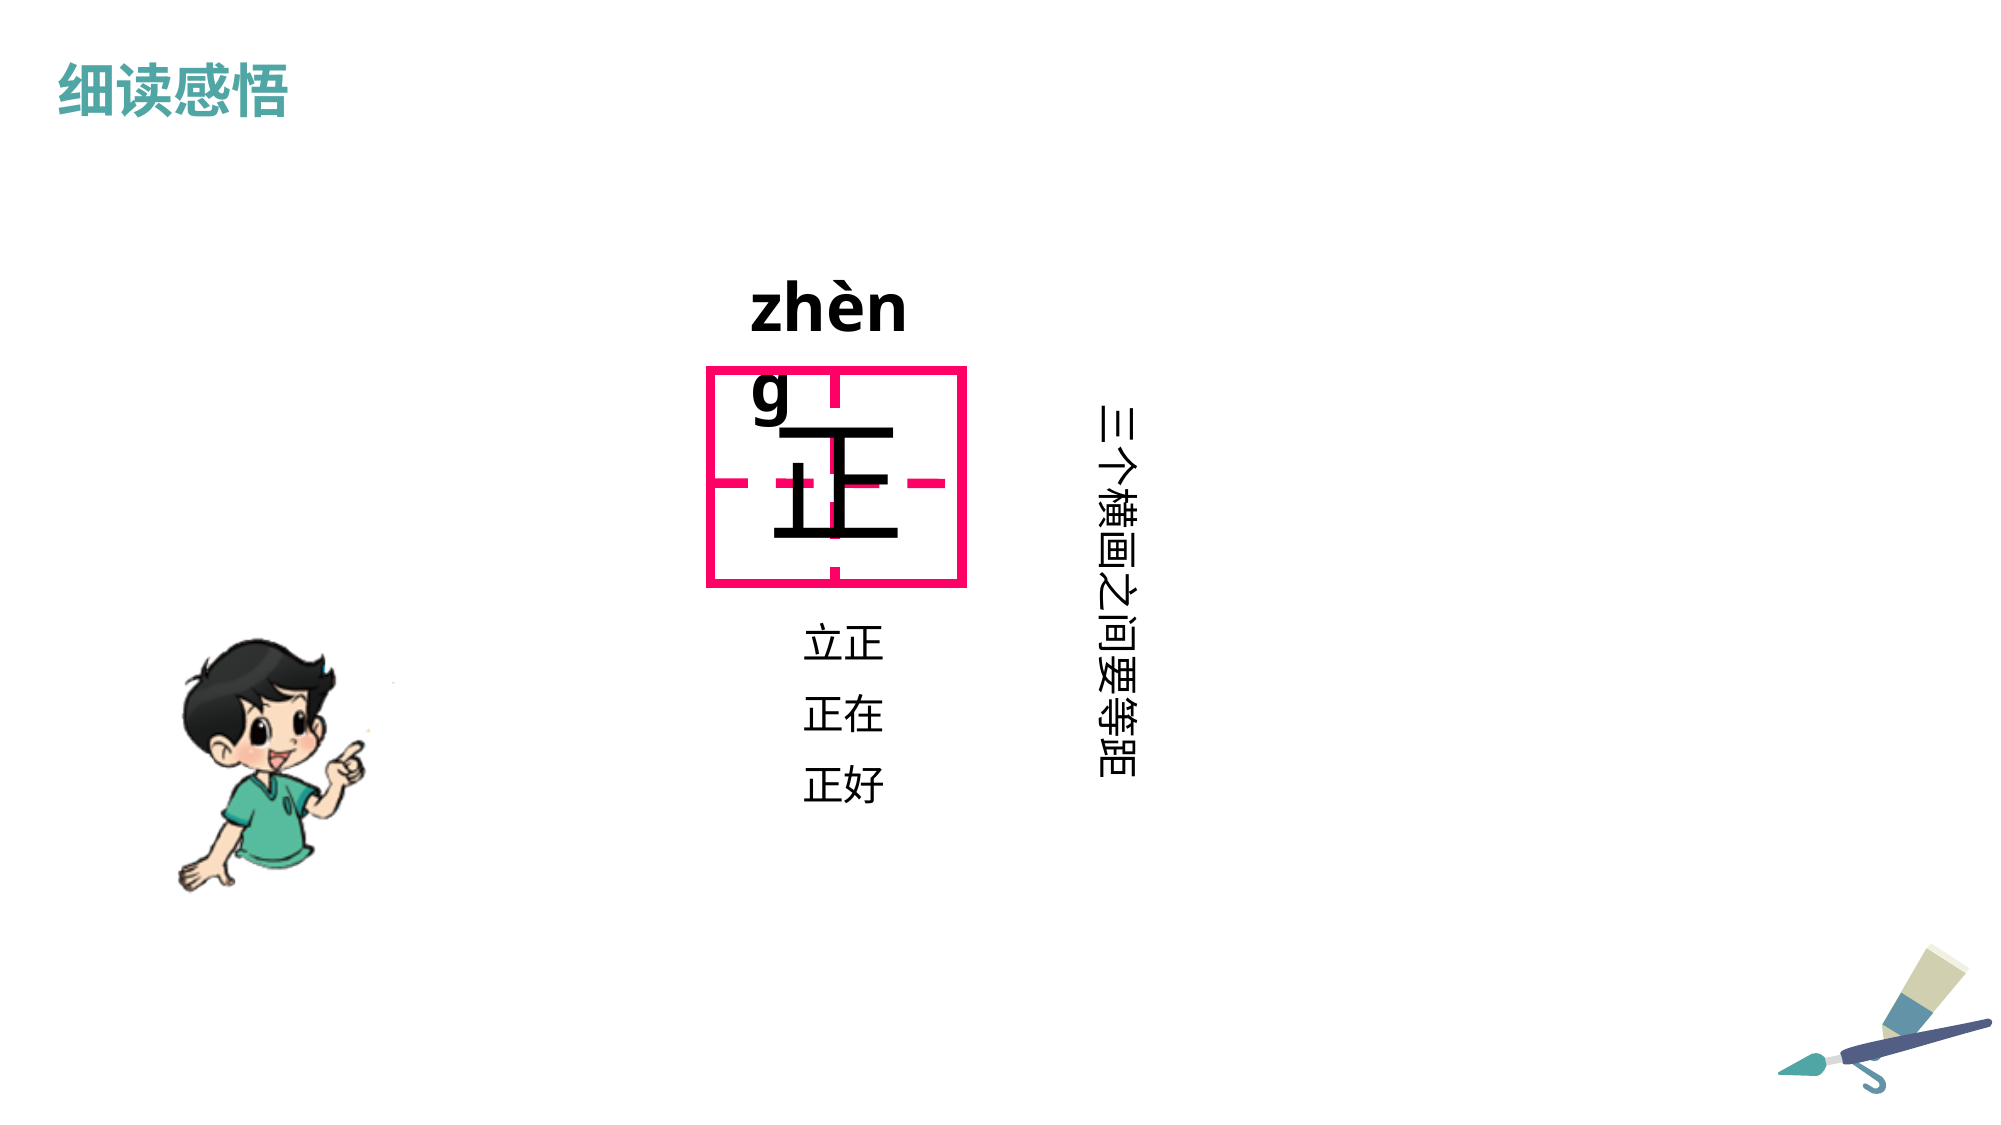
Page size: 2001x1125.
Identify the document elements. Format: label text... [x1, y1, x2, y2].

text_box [1811, 945, 1974, 1125]
picture [151, 609, 370, 894]
text_box zhèng [735, 257, 963, 370]
text_box 立正 正在 正好 [787, 609, 962, 817]
text_box 三个横画之间要等距 [1071, 389, 1152, 1125]
text_box 正 [753, 389, 963, 569]
text_box [710, 370, 963, 584]
text_box 细读感悟 [42, 46, 305, 132]
